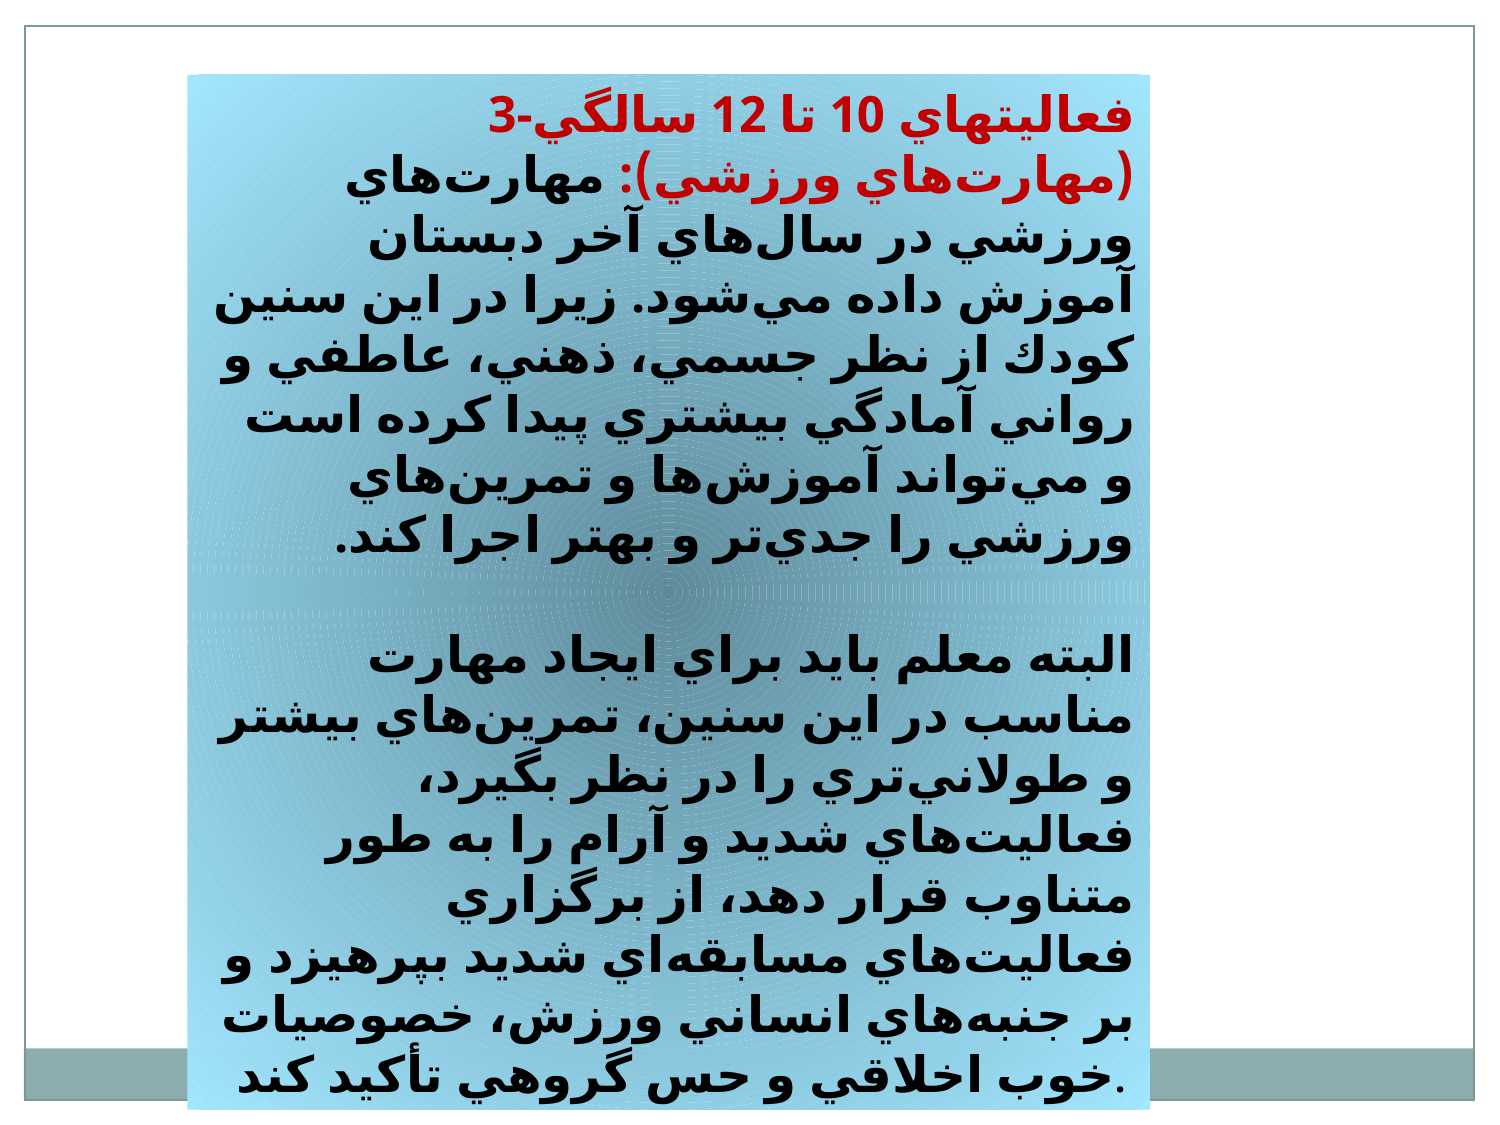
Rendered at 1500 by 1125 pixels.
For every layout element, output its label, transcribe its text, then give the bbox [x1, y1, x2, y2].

text_box ‌3-فعاليتهاي 10 تا 12 سالگي (مهارت‌هاي ورزشي): مهارت‌هاي ورزشي در سال‌هاي آخر دبستان آموزش داده مي‌شود. زيرا در اين سنين كودك از نظر جسمي، ذهني، عاطفي و رواني آمادگي بيشتري پيدا كرده است و مي‌تواند آموزش‌ها و تمرين‌هاي ورزشي را جدي‌تر و بهتر اجرا كند. البته معلم بايد براي ايجاد مهارت مناسب در اين سنين، تمرين‌هاي بيشتر و طولاني‌تري را در نظر بگيرد، فعاليت‌هاي شديد و آرام را به طور متناوب قرار دهد، از برگزاري فعاليت‌هاي مسابقه‌اي شديد بپرهيزد و بر جنبه‌هاي انساني ورزش، خصوصيات خوب اخلاقي و حس گروهي تأكيد كند. [187, 74, 1150, 1110]
